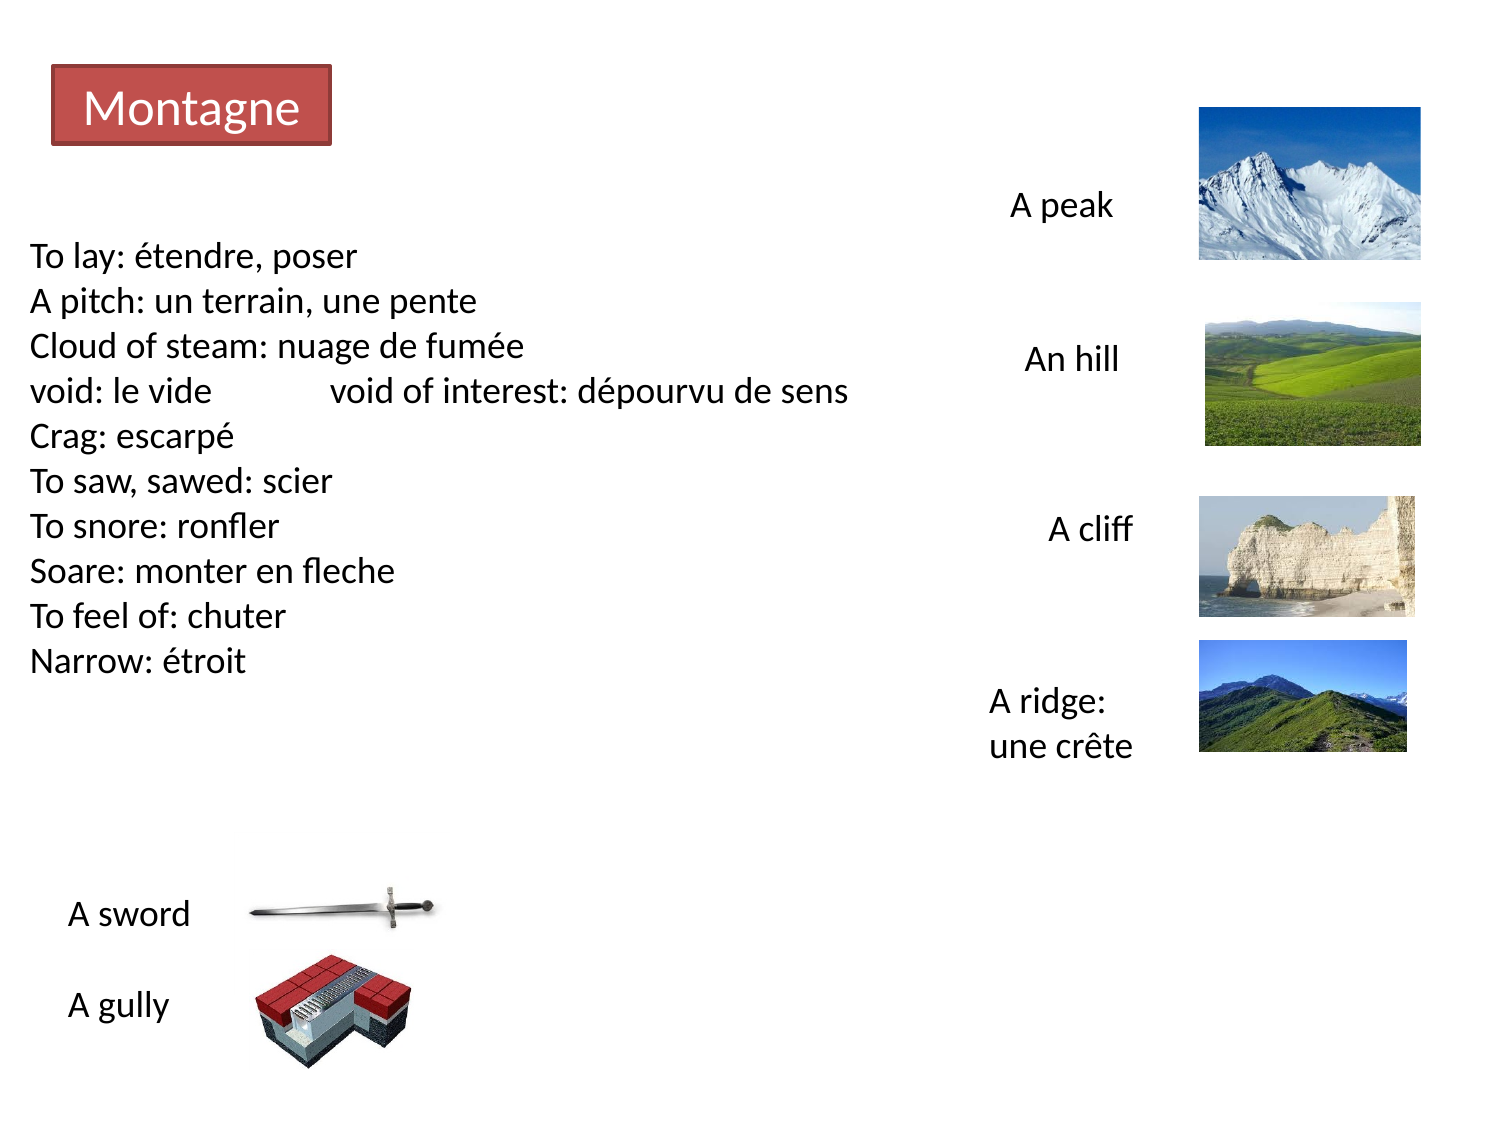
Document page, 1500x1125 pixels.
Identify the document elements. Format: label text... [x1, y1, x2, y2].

picture [1198, 495, 1415, 617]
text_box An hill [1009, 326, 1199, 386]
text_box A gully [53, 972, 226, 1033]
picture [234, 832, 451, 1071]
picture [1198, 107, 1421, 260]
text_box Montagne [51, 64, 332, 146]
text_box A peak [995, 172, 1187, 233]
picture [1198, 640, 1408, 752]
text_box To lay: étendre, poser A pitch: un terrain, une pente Cloud of steam: nuage de fumée void: le vide void of interest: dépourvu de sens Crag: escarpé To saw, sawed: scier To snore: ronfler Soare: monter en fleche To feel of: chuter Narrow: étroit [14, 224, 1008, 734]
text_box A sword [53, 881, 226, 941]
text_box A cliff [1033, 496, 1183, 556]
picture [1205, 302, 1421, 446]
text_box A ridge: une crête [974, 668, 1183, 774]
